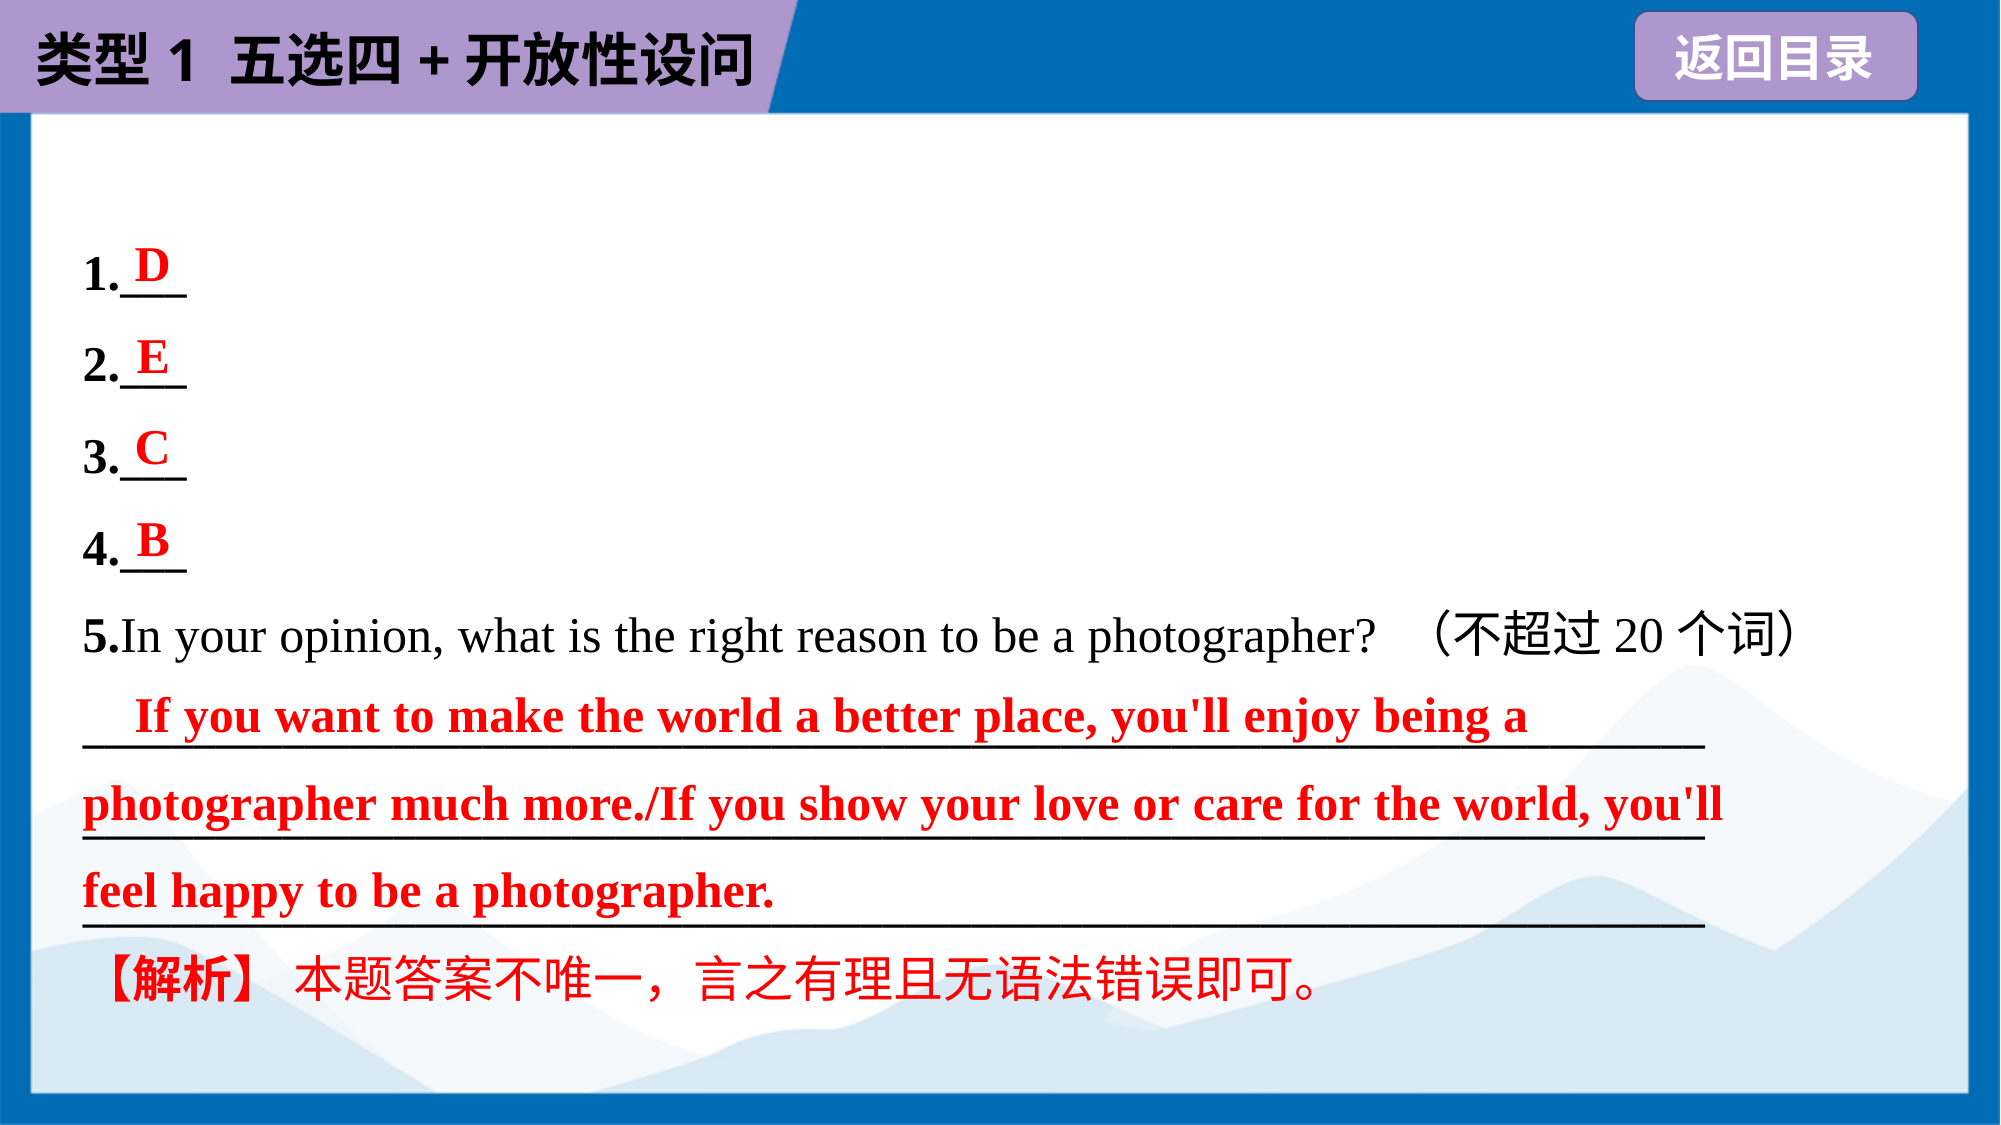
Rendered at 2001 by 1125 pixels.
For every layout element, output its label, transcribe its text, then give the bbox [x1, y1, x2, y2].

text_box 1.___ 2.___ 3.___ 4.___ 5.In your opinion, what is the right reason to be a photographer? （不超过20个词） [82, 208, 1917, 654]
text_box B [118, 479, 189, 558]
text_box D [116, 204, 189, 283]
picture [0, 0, 2000, 1125]
text_box E [118, 295, 189, 375]
text_box 【解析】 本题答案不唯一，言之有理且无语法错误即可。 [82, 919, 1917, 998]
text_box If you want to make the world a better place, you'll enjoy being a photographer much more./If you show your love or care for the world, you'll feel happy to be a photographer. [82, 655, 1917, 909]
text_box _________________________________________________________________________ _________________________________________________________________________ _________________________________________________________________________ [82, 909, 1917, 917]
text_box C [116, 387, 189, 466]
